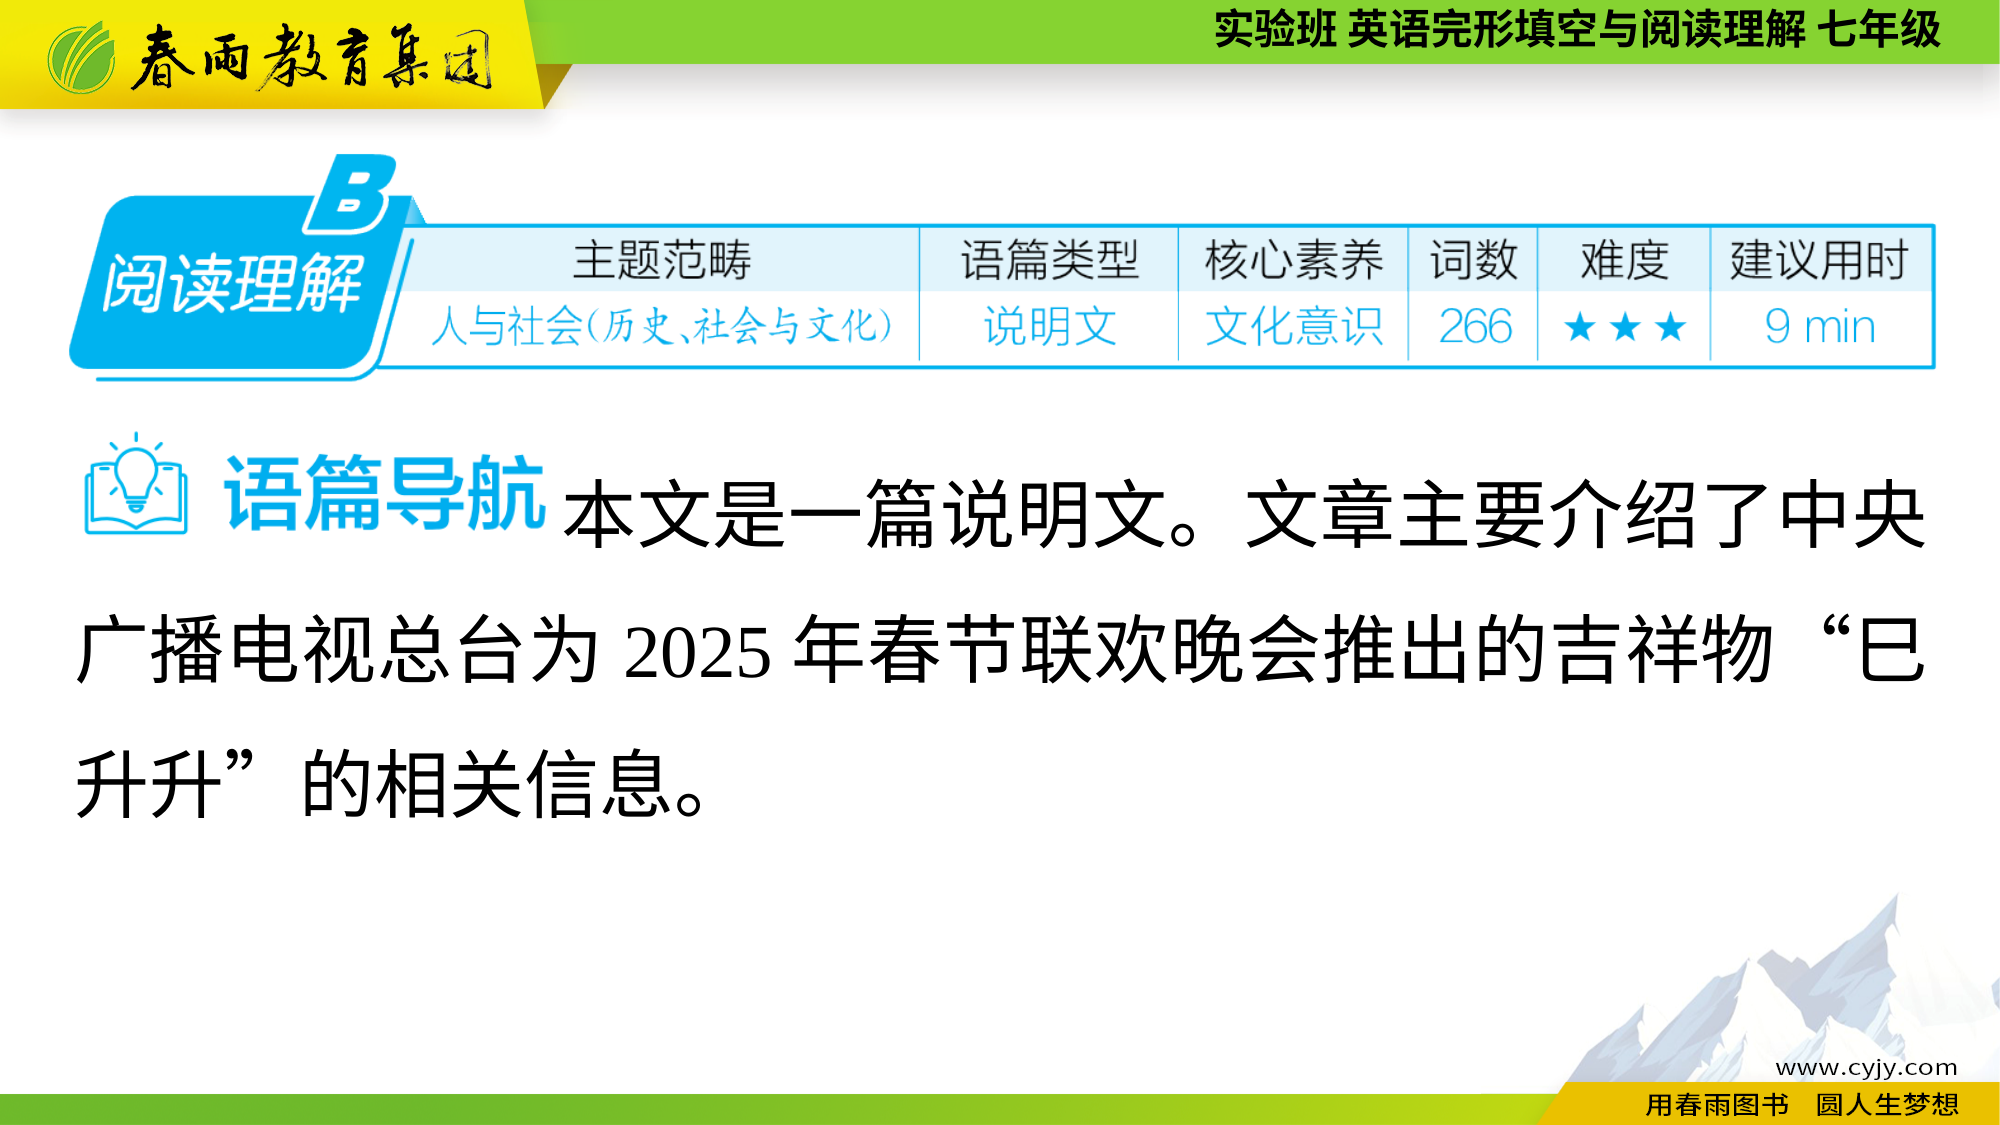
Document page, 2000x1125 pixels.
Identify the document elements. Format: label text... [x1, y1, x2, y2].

picture [0, 0, 2000, 1125]
text_box 本文是一篇说明文。文章主要介绍了中央广播电视总台为2025年春节联欢晚会推出的吉祥物“巳升升”的相关信息。 [59, 415, 1944, 836]
